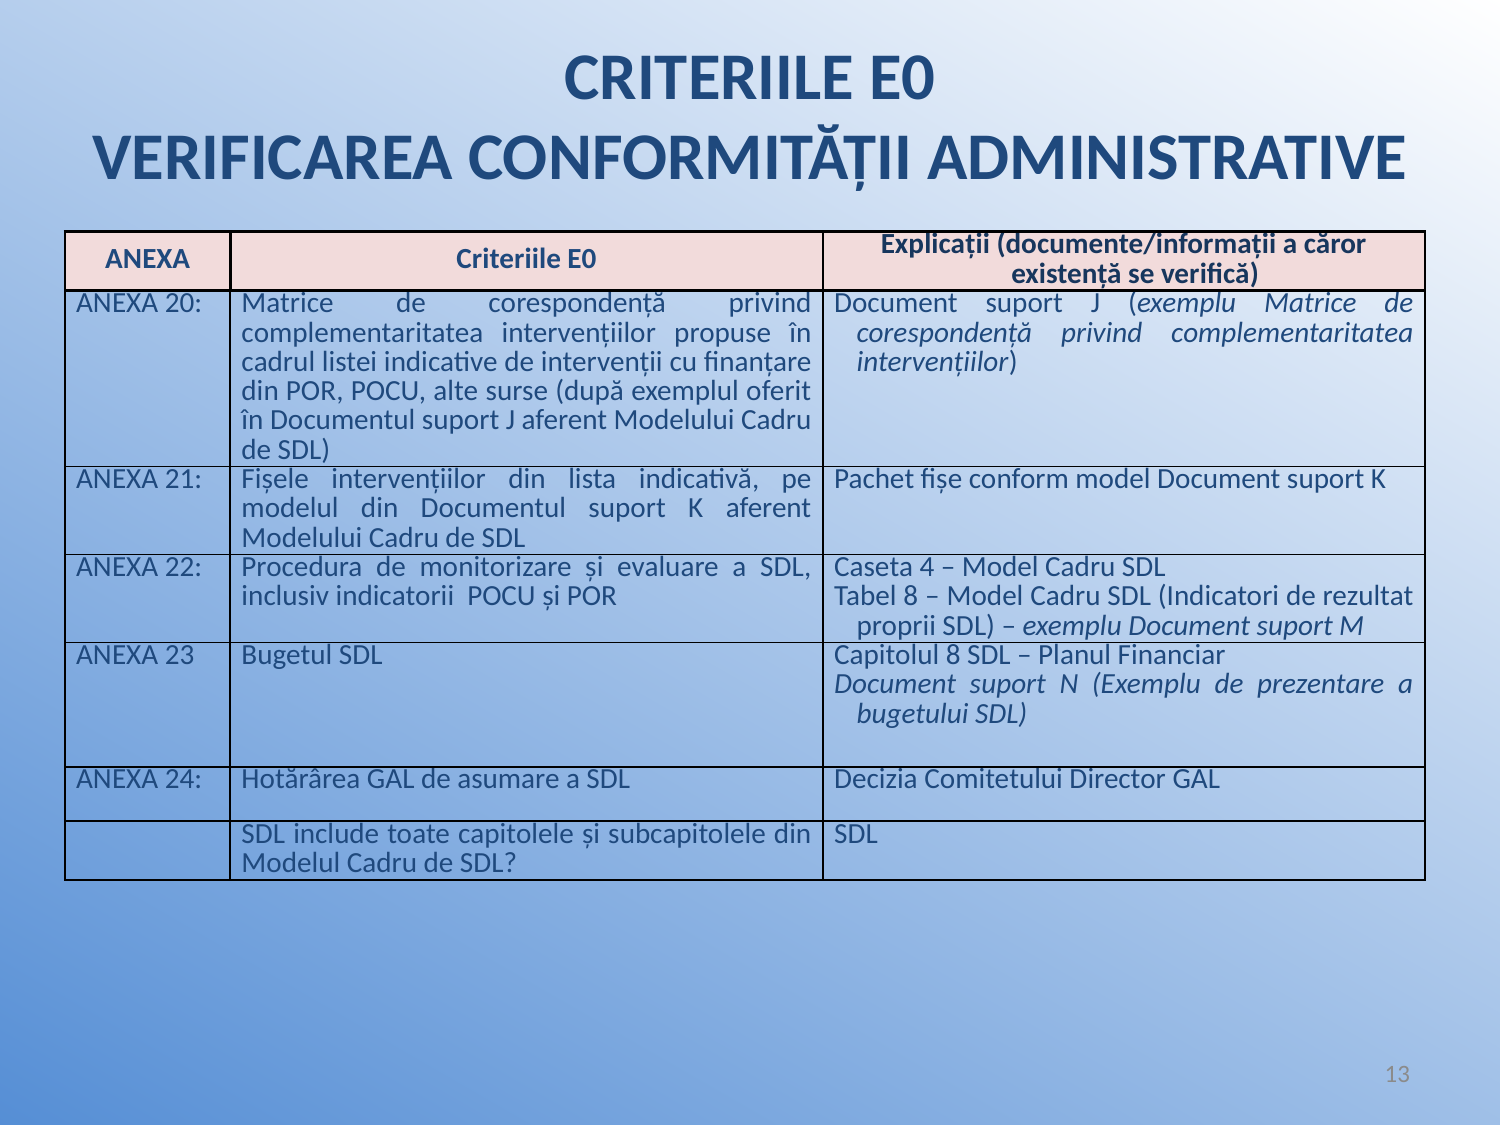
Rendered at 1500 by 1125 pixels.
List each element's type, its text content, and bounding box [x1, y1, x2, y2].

table_cell Procedura de monitorizare și evaluare a SDL, inclusiv indicatorii POCU și POR [231, 555, 822, 642]
table_cell ANEXA 22: [66, 555, 229, 642]
table_cell Pachet fișe conform model Document suport K [824, 467, 1424, 554]
table_cell SDL include toate capitolele și subcapitolele din Modelul Cadru de SDL? [231, 822, 822, 879]
table_cell Hotărârea GAL de asumare a SDL [231, 768, 822, 820]
table_cell Fișele intervențiilor din lista indicativă, pe modelul din Documentul suport K aferent Modelului Cadru de SDL [231, 467, 822, 554]
table_cell SDL [824, 822, 1424, 879]
table_header Explicații (documente/informații a căror existență se verifică) [824, 233, 1424, 289]
title CRITERIILE E0 VERIFICAREA CONFORMITĂȚII ADMINISTRATIVE [75, 19, 1425, 207]
table_cell Matrice de corespondență privind complementaritatea intervențiilor propuse în cadrul listei indicative de intervenții cu finanțare din POR, POCU, alte surse (după exemplul oferit în Documentul suport J aferent Modelului Cadru de SDL) [231, 292, 822, 466]
table_header ANEXA [66, 233, 229, 289]
table_header Criteriile E0 [232, 233, 822, 289]
slide_number 13 [1074, 1042, 1425, 1103]
table_cell Document suport J (exemplu Matrice de corespondență privind complementaritatea intervențiilor) [824, 292, 1424, 466]
table_cell [66, 822, 229, 879]
table_cell Caseta 4 – Model Cadru SDL Tabel 8 – Model Cadru SDL (Indicatori de rezultat proprii SDL) – exemplu Document suport M [824, 555, 1424, 642]
table_cell ANEXA 24: [66, 768, 229, 820]
table_cell ANEXA 20: [66, 292, 229, 466]
table_cell Capitolul 8 SDL – Planul Financiar Document suport N (Exemplu de prezentare a bugetului SDL) [824, 643, 1424, 766]
table_cell Bugetul SDL [231, 643, 822, 766]
table_cell ANEXA 23 [66, 643, 229, 766]
table_cell Decizia Comitetului Director GAL [824, 768, 1424, 820]
table_cell ANEXA 21: [66, 467, 229, 554]
